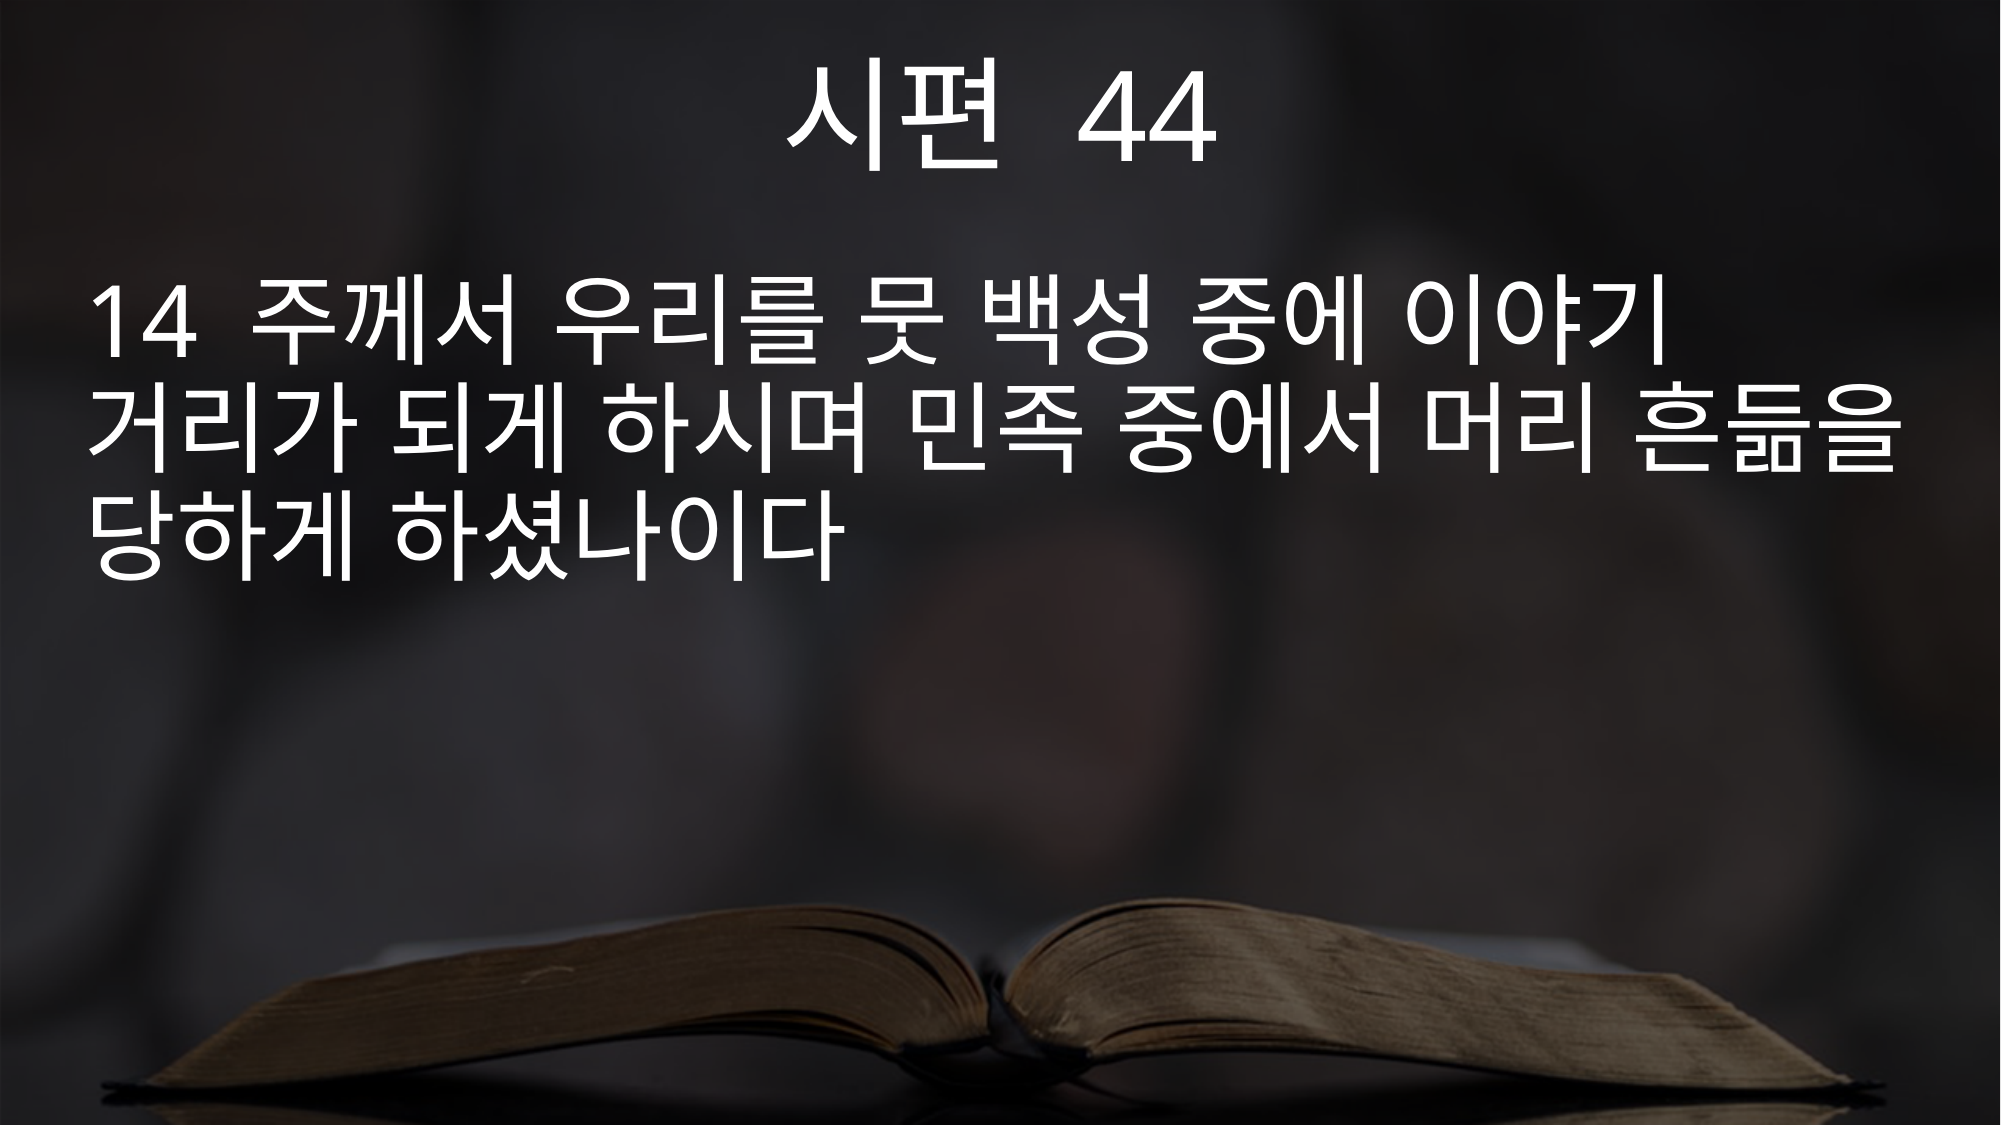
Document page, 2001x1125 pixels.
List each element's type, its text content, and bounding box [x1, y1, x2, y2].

list 14 주께서 우리를 뭇 백성 중에 이야기 거리가 되게 하시며 민족 중에서 머리 흔듦을 당하게 하셨나이다 [69, 263, 1953, 423]
footer 시편 44 [0, 32, 2000, 192]
picture [0, 0, 2001, 1125]
